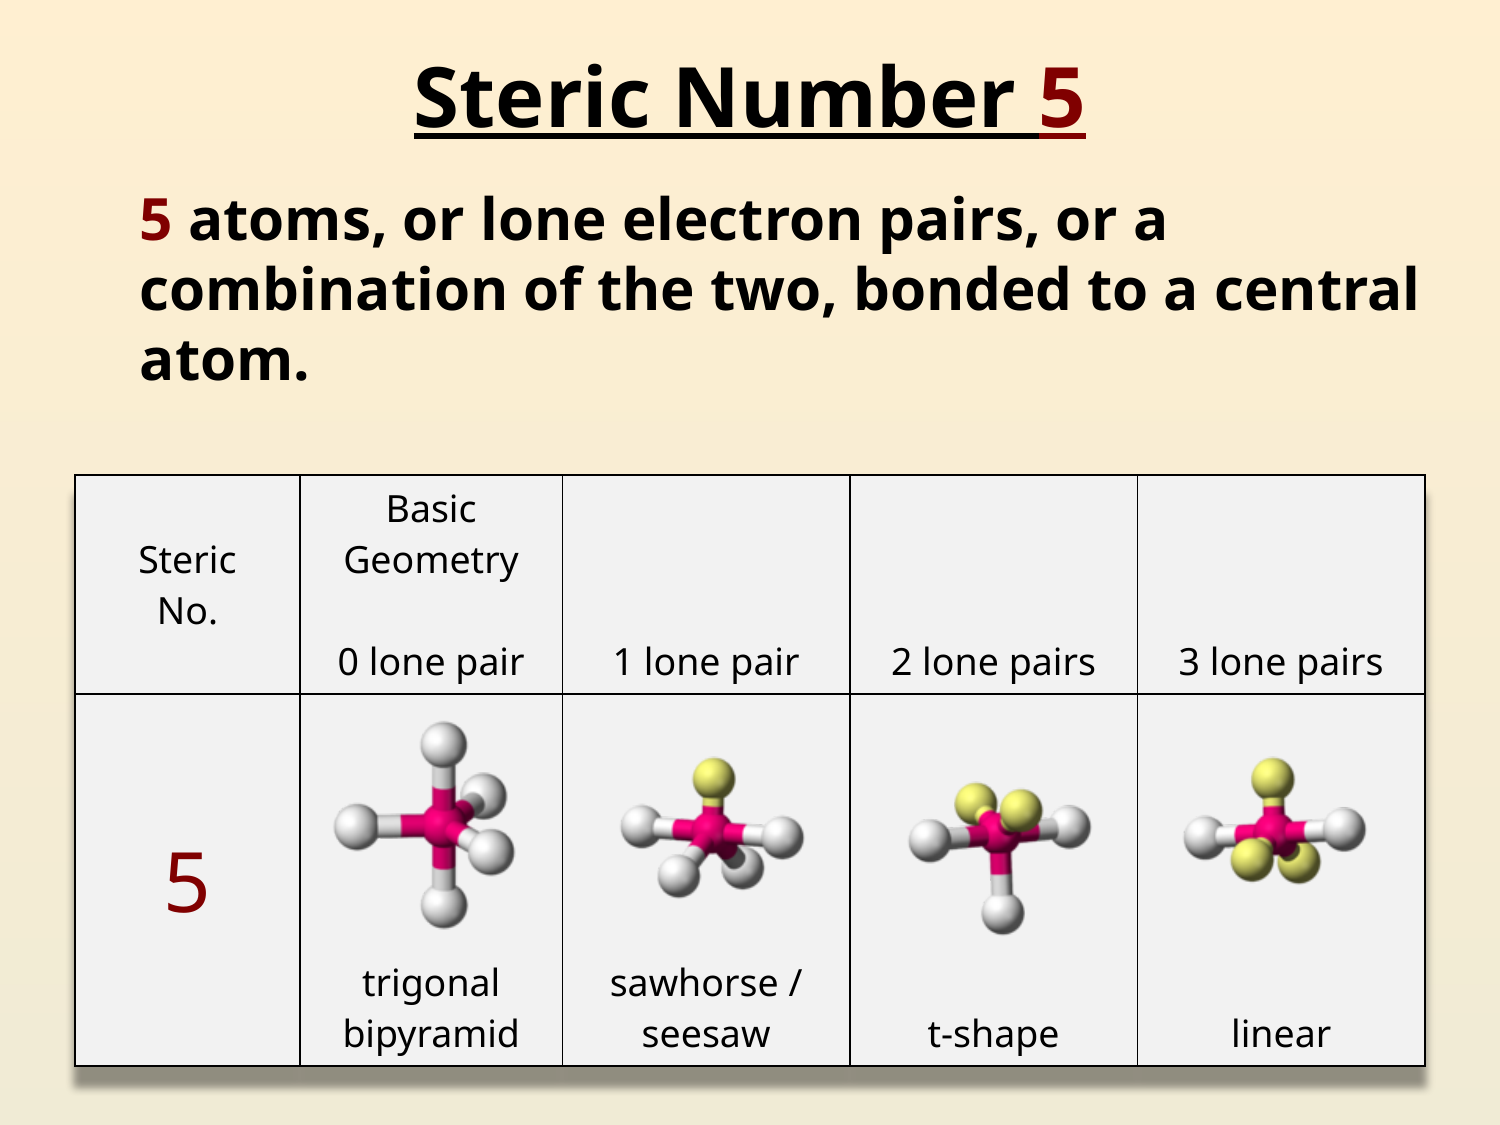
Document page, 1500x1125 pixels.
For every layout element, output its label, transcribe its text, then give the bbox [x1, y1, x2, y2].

table_header 1 lone pair [563, 476, 849, 693]
picture [1174, 749, 1376, 893]
title Steric Number 5 [112, 0, 1388, 188]
table_cell linear [1138, 695, 1424, 1065]
table_header 2 lone pairs [851, 476, 1137, 693]
picture [324, 712, 526, 940]
picture [899, 774, 1101, 944]
table_header Basic Geometry 0 lone pair [301, 476, 562, 693]
table_header Steric No. [76, 476, 299, 693]
table_cell trigonal bipyramid [301, 695, 562, 1065]
picture [612, 749, 813, 907]
table_cell 5 [76, 695, 299, 1065]
table_cell t-shape [851, 695, 1137, 1065]
table_cell sawhorse / seesaw [563, 695, 849, 1065]
text_box 5 atoms, or lone electron pairs, or a combination of the two, bonded to a central atom. [125, 174, 1438, 400]
table_header 3 lone pairs [1138, 476, 1424, 693]
